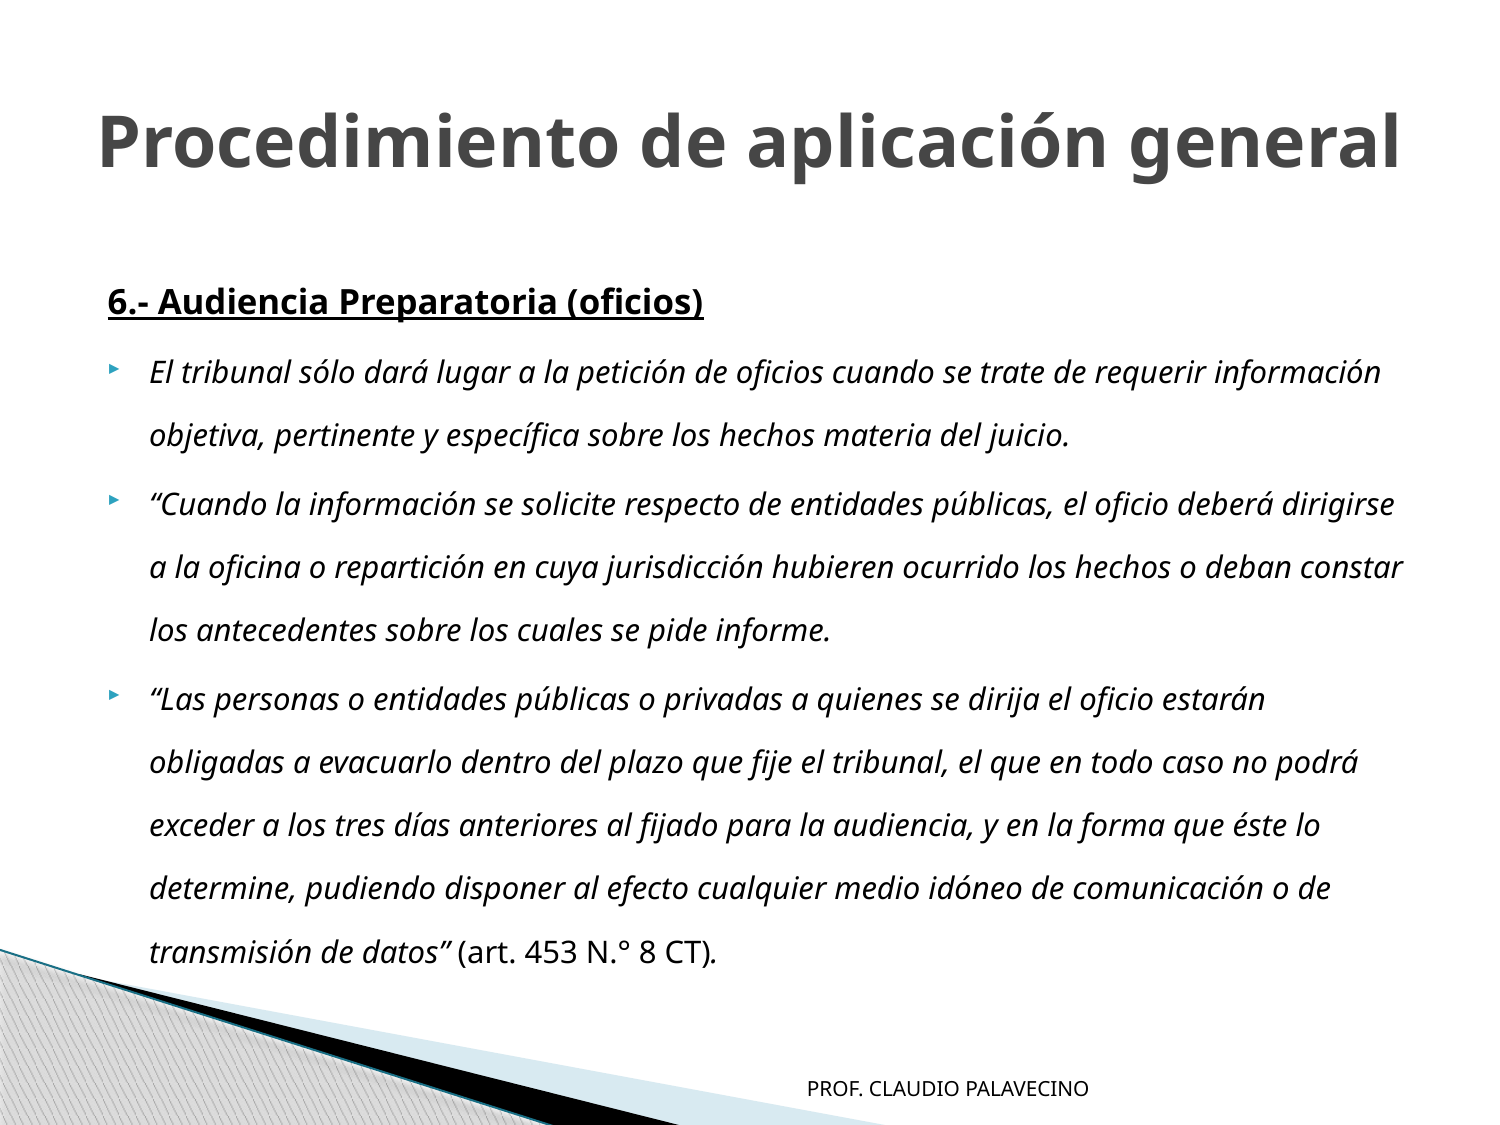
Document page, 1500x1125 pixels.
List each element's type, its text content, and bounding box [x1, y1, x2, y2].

list 6.- Audiencia Preparatoria (oficios) El tribunal sólo dará lugar a la petición de oficios cuando se trate de requerir información objetiva, pertinente y específica sobre los hechos materia del juicio. “Cuando la información se solicite respecto de entidades públicas, el oficio deberá dirigirse a la oficina o repartición en cuya jurisdicción hubieren ocurrido los hechos o deban constar los antecedentes sobre los cuales se pide informe. “Las personas o entidades públicas o privadas a quienes se dirija el oficio estarán obligadas a evacuarlo dentro del plazo que fije el tribunal, el que en todo caso no podrá exceder a los tres días anteriores al fijado para la audiencia, y en la forma que éste lo determine, pudiendo disponer al efecto cualquier medio idóneo de comunicación o de transmisión de datos” (art. 453 N.° 8 CT). [75, 243, 1425, 986]
title Procedimiento de aplicación general [75, 45, 1425, 233]
footer PROF. CLAUDIO PALAVECINO [718, 1051, 1105, 1112]
